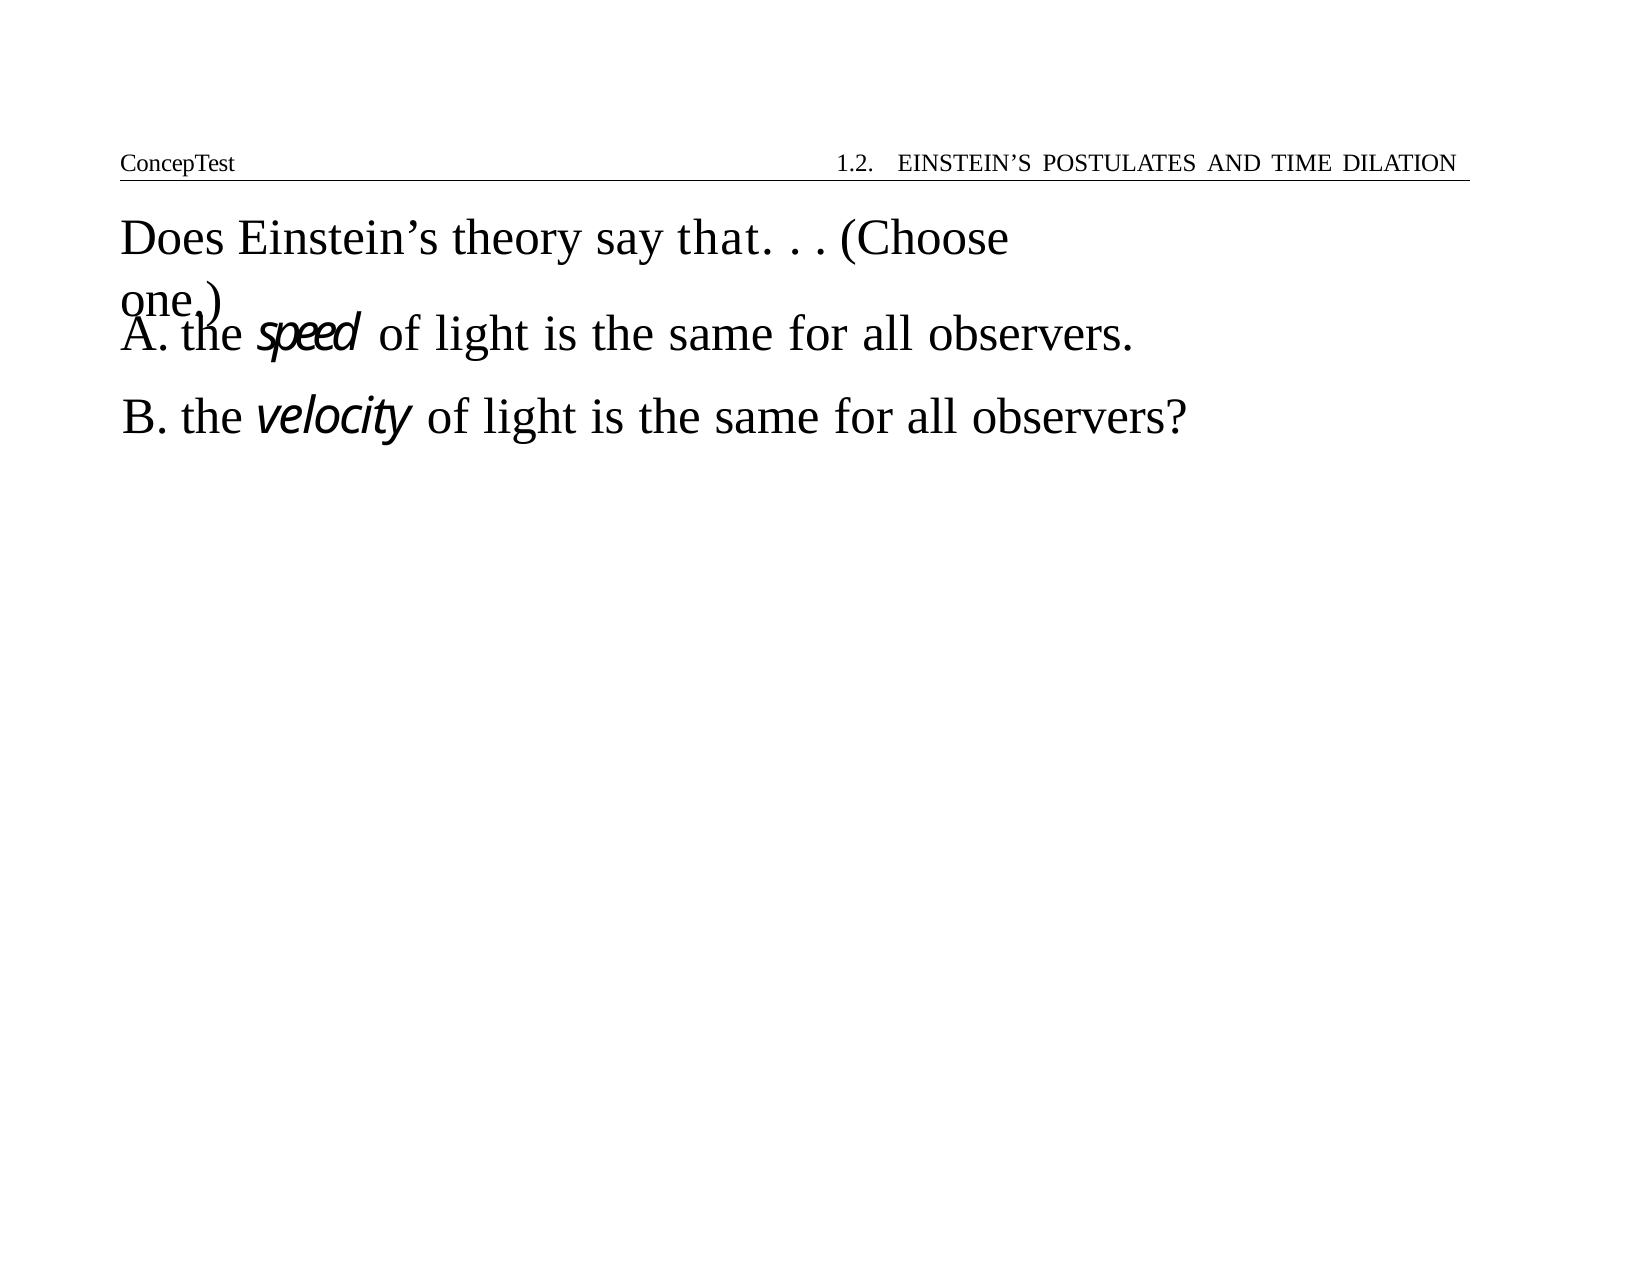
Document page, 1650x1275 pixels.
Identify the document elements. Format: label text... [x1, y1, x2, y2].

text_box ConcepTest 1.2. EINSTEIN’S POSTULATES AND TIME DILATION [117, 144, 1473, 176]
text_box the speed of light is the same for all observers. the velocity of light is the same for all observers? [117, 275, 1205, 444]
title Does Einstein’s theory say that. . . (Choose one.) [117, 201, 1120, 275]
